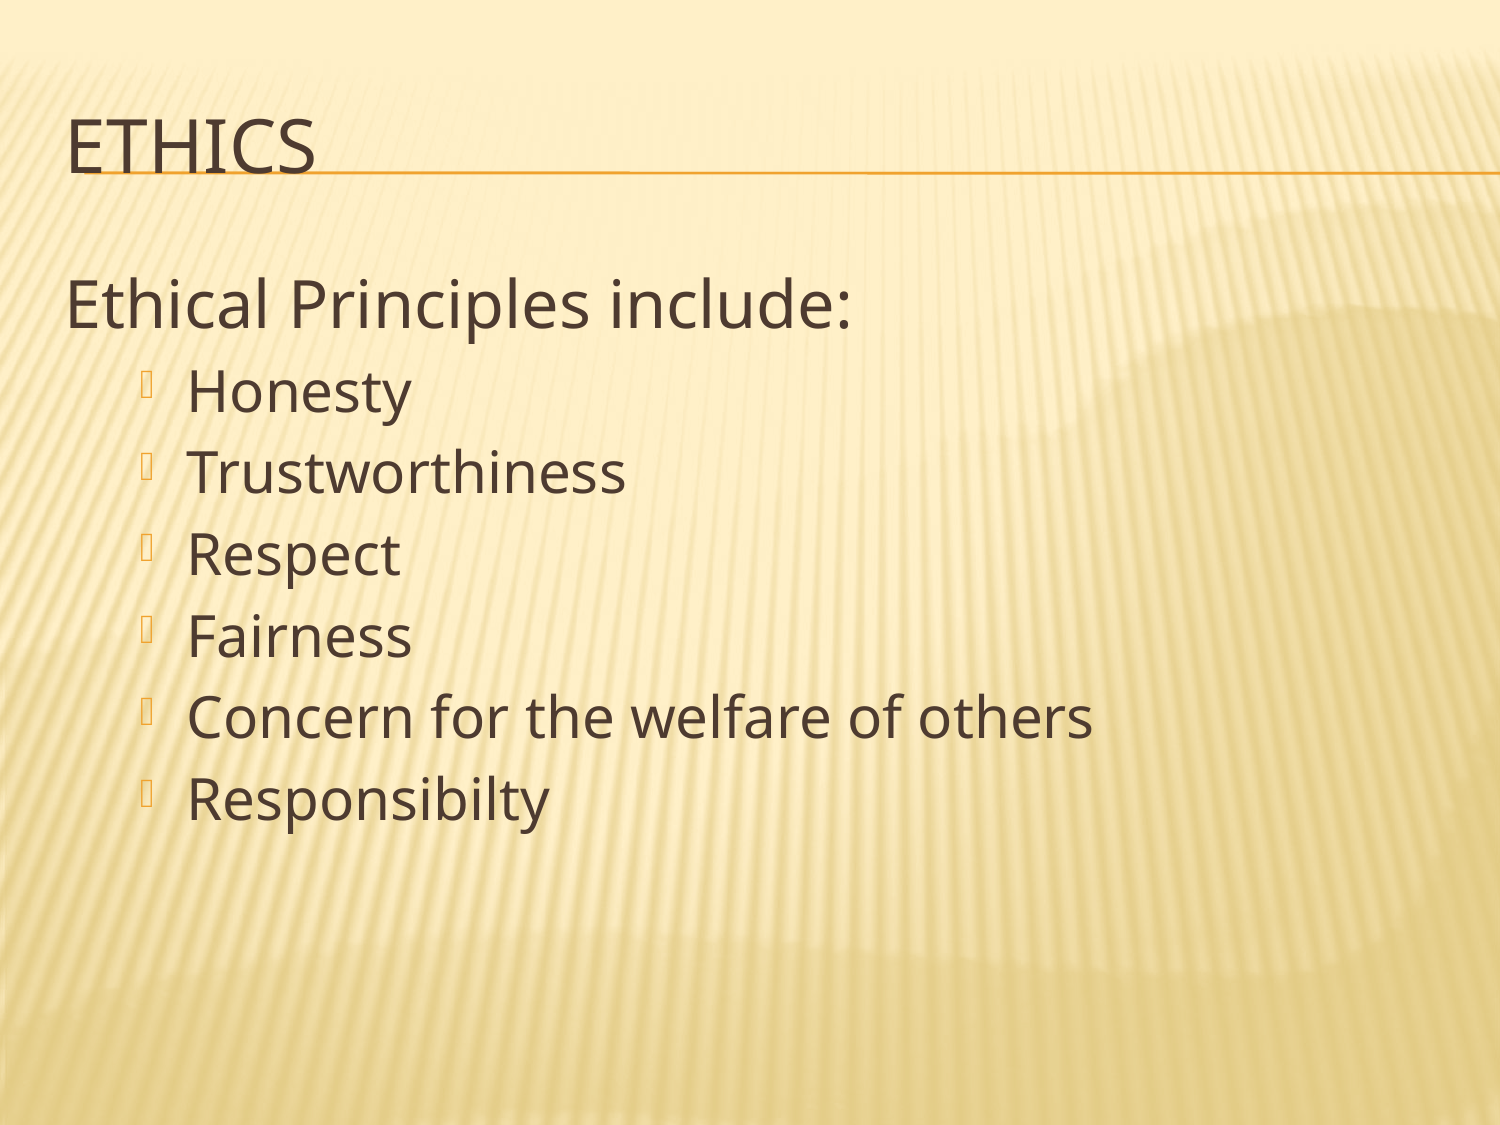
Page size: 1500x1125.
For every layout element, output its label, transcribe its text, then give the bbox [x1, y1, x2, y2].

title Ethics [50, 75, 1475, 213]
list Ethical Principles include: Honesty Trustworthiness Respect Fairness Concern for the welfare of others Responsibilty [50, 254, 1475, 998]
